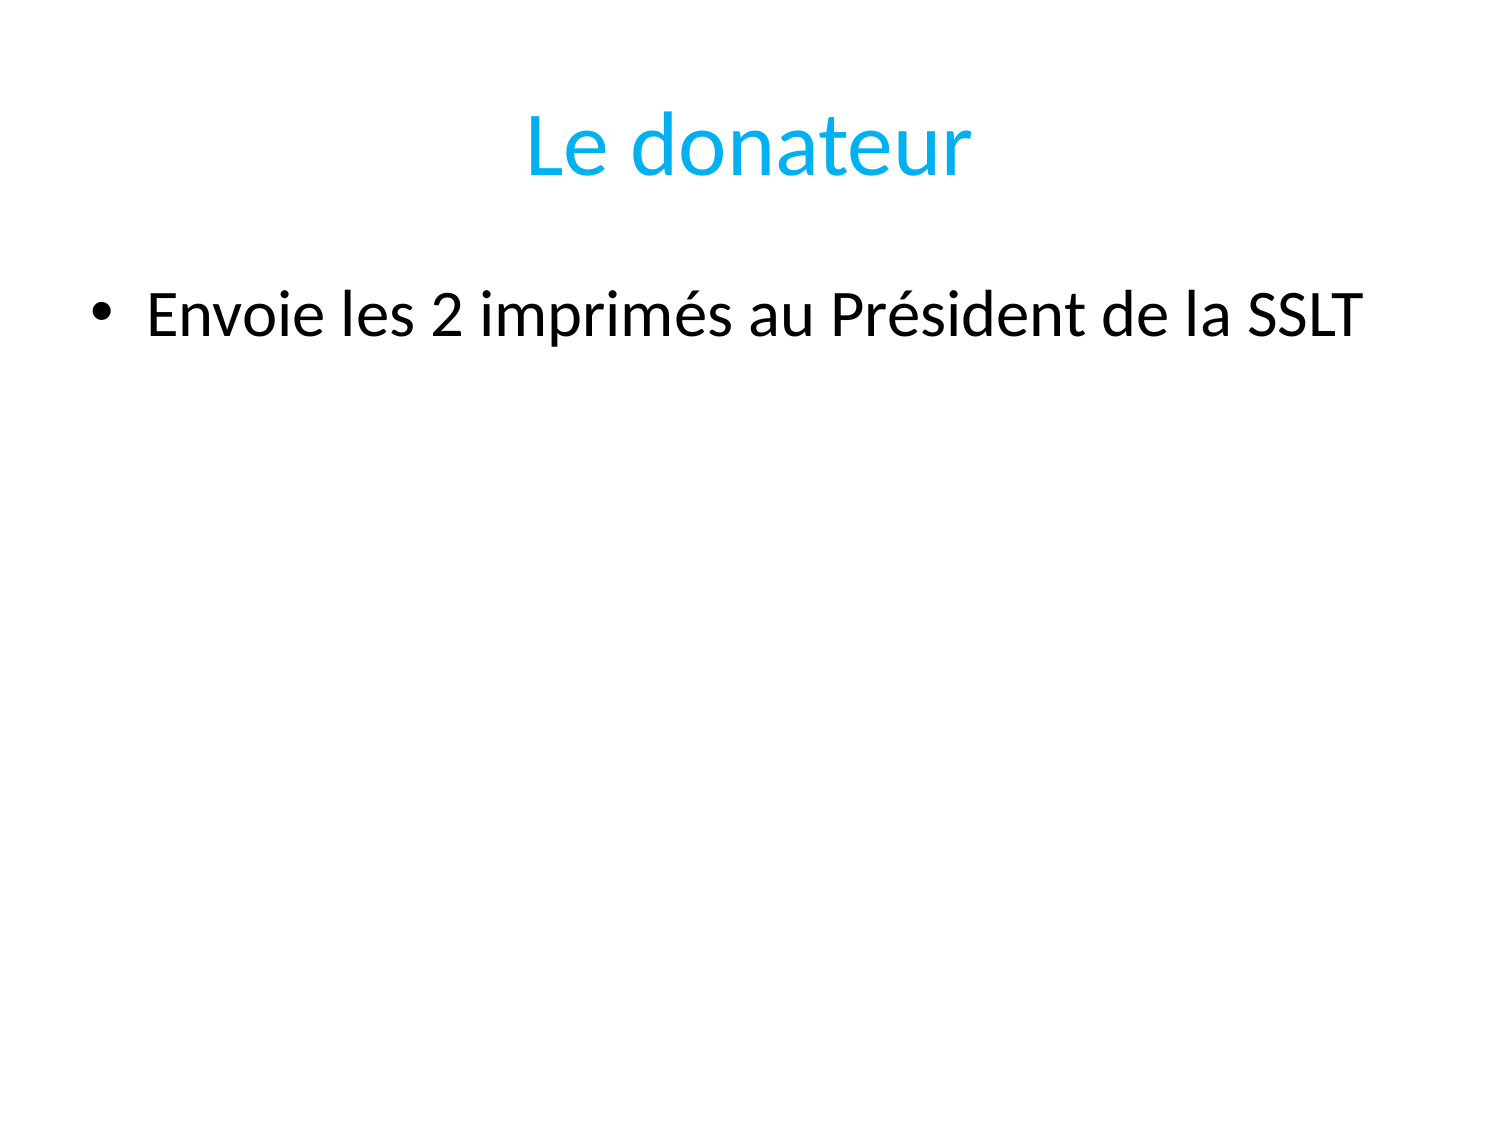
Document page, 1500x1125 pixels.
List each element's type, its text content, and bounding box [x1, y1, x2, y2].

title Le donateur [75, 45, 1425, 233]
list Envoie les 2 imprimés au Président de la SSLT [75, 262, 1425, 1005]
